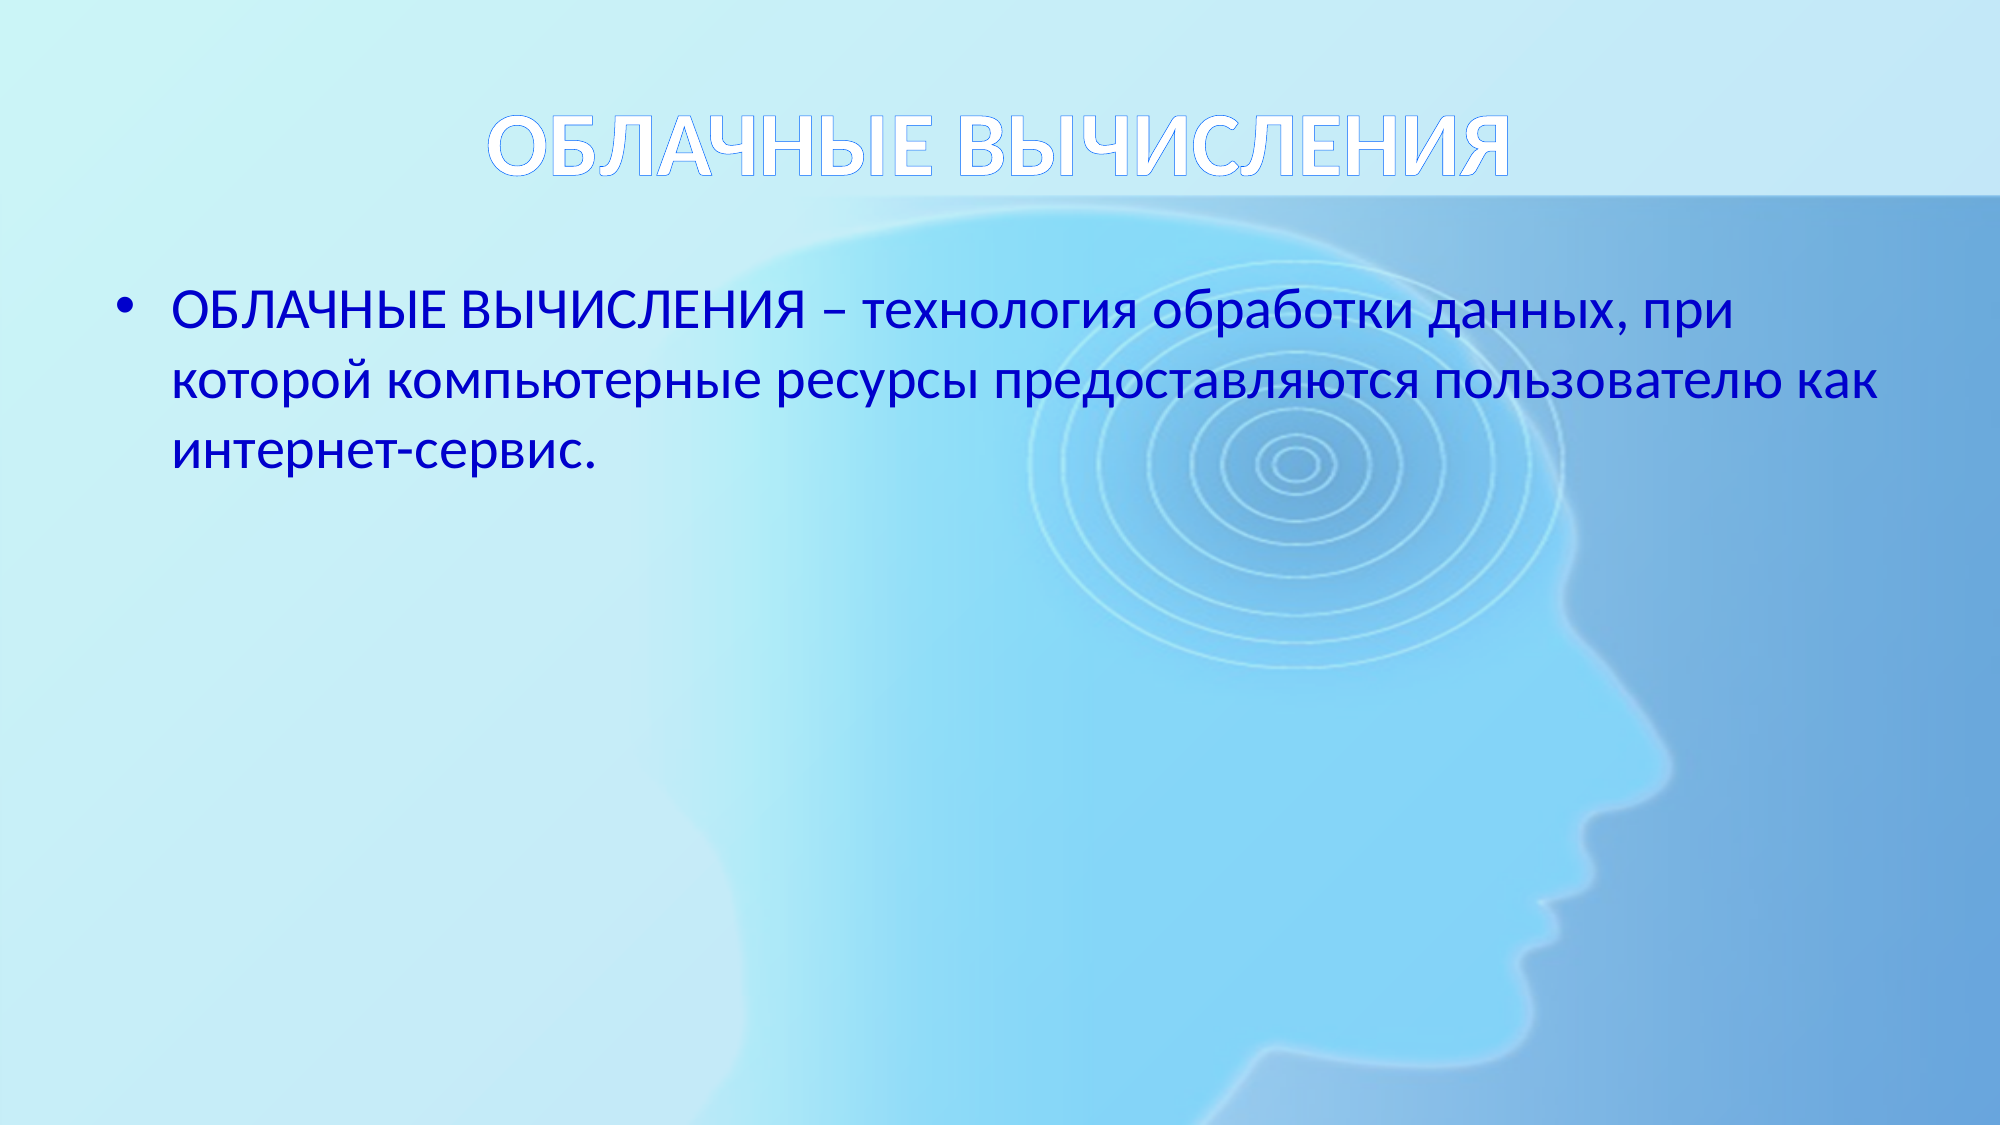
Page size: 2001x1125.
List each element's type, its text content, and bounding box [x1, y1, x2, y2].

picture [0, 0, 2000, 1125]
title ОБЛАЧНЫЕ ВЫЧИСЛЕНИЯ [99, 45, 1900, 233]
list ОБЛАЧНЫЕ ВЫЧИСЛЕНИЯ – технология обработки данных, при которой компьютерные ресурсы предоставляются пользователю как интернет-сервис. [99, 262, 1900, 1005]
